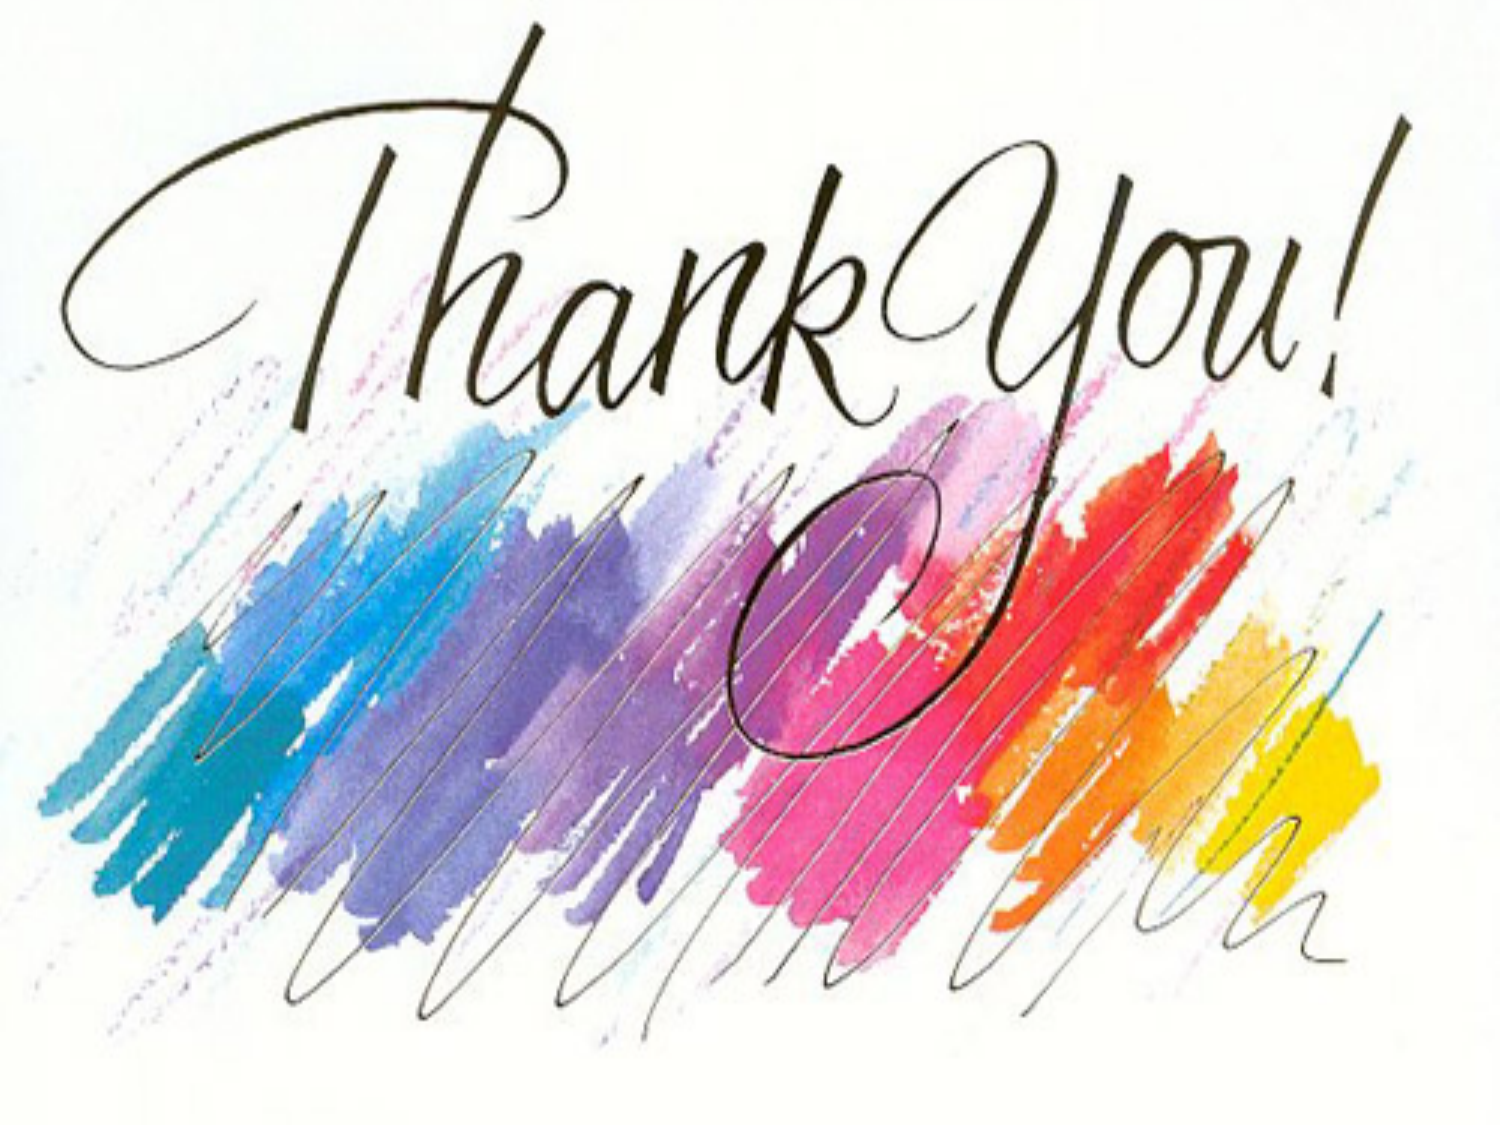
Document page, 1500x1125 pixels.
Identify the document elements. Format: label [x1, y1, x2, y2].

list [0, 0, 1500, 1125]
